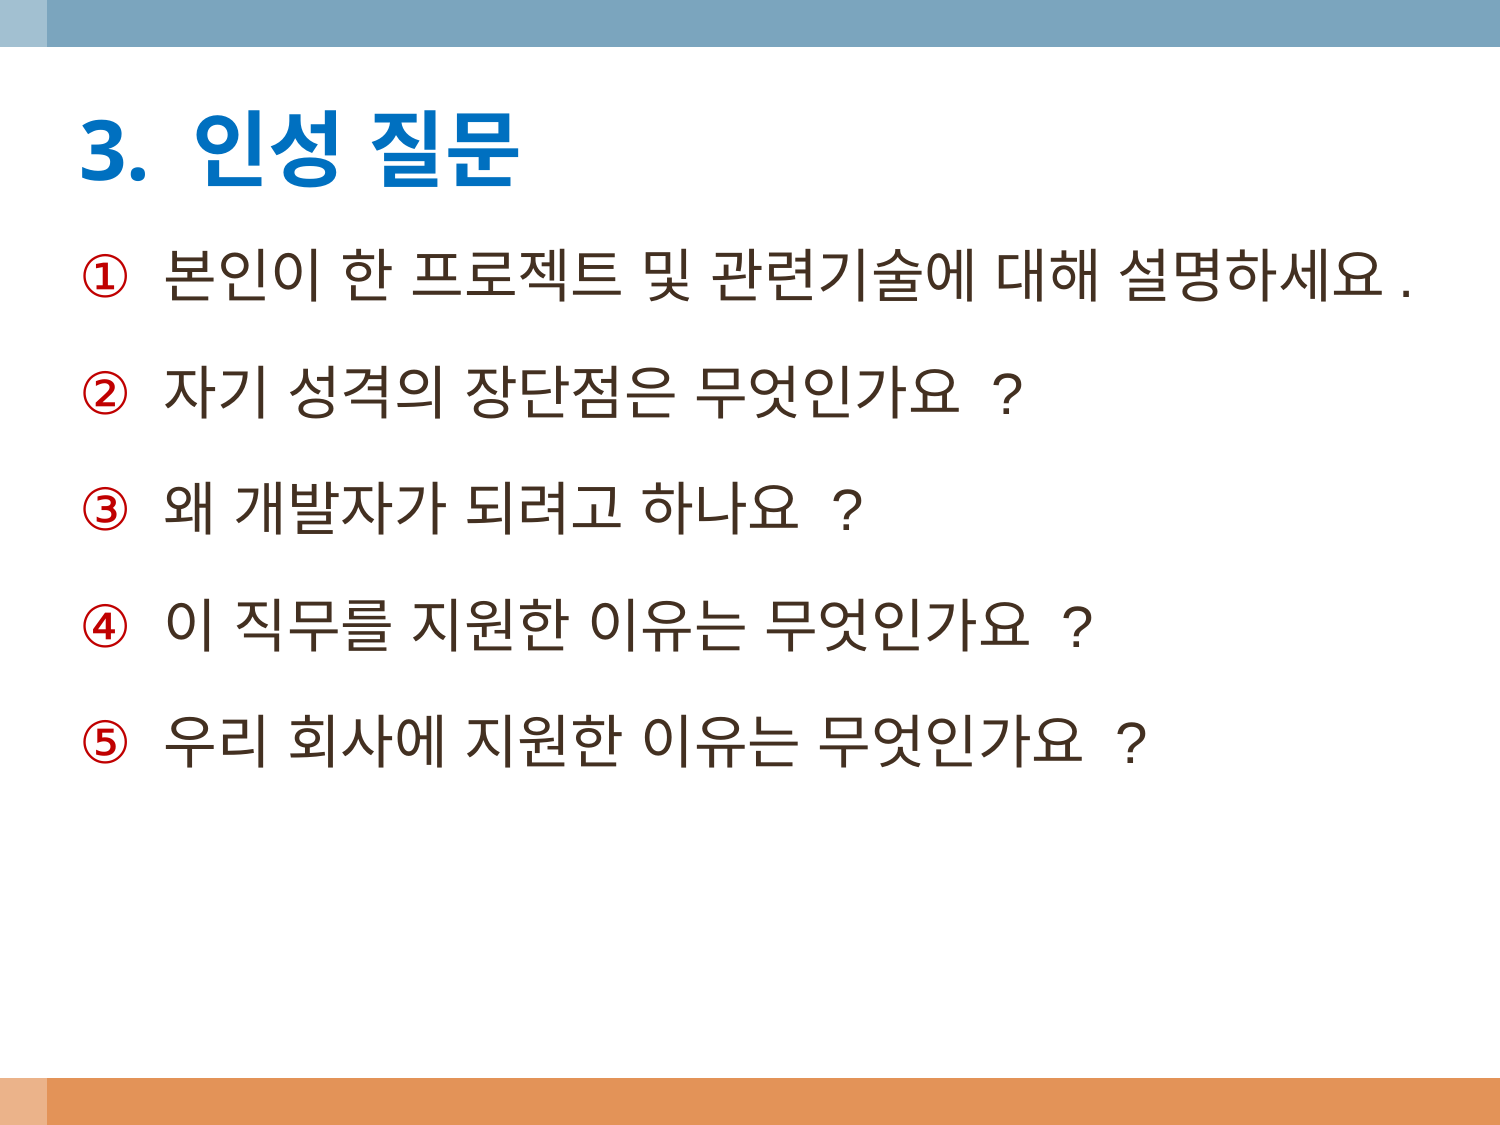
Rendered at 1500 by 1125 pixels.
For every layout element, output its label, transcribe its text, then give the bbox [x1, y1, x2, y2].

text_box 본인이 한 프로젝트 및 관련기술에 대해 설명하세요. 자기 성격의 장단점은 무엇인가요 ? 왜 개발자가 되려고 하나요 ? 이 직무를 지원한 이유는 무엇인가요 ? 우리 회사에 지원한 이유는 무엇인가요 ? [64, 231, 1436, 953]
text_box 3. 인성 질문 [64, 90, 1400, 220]
